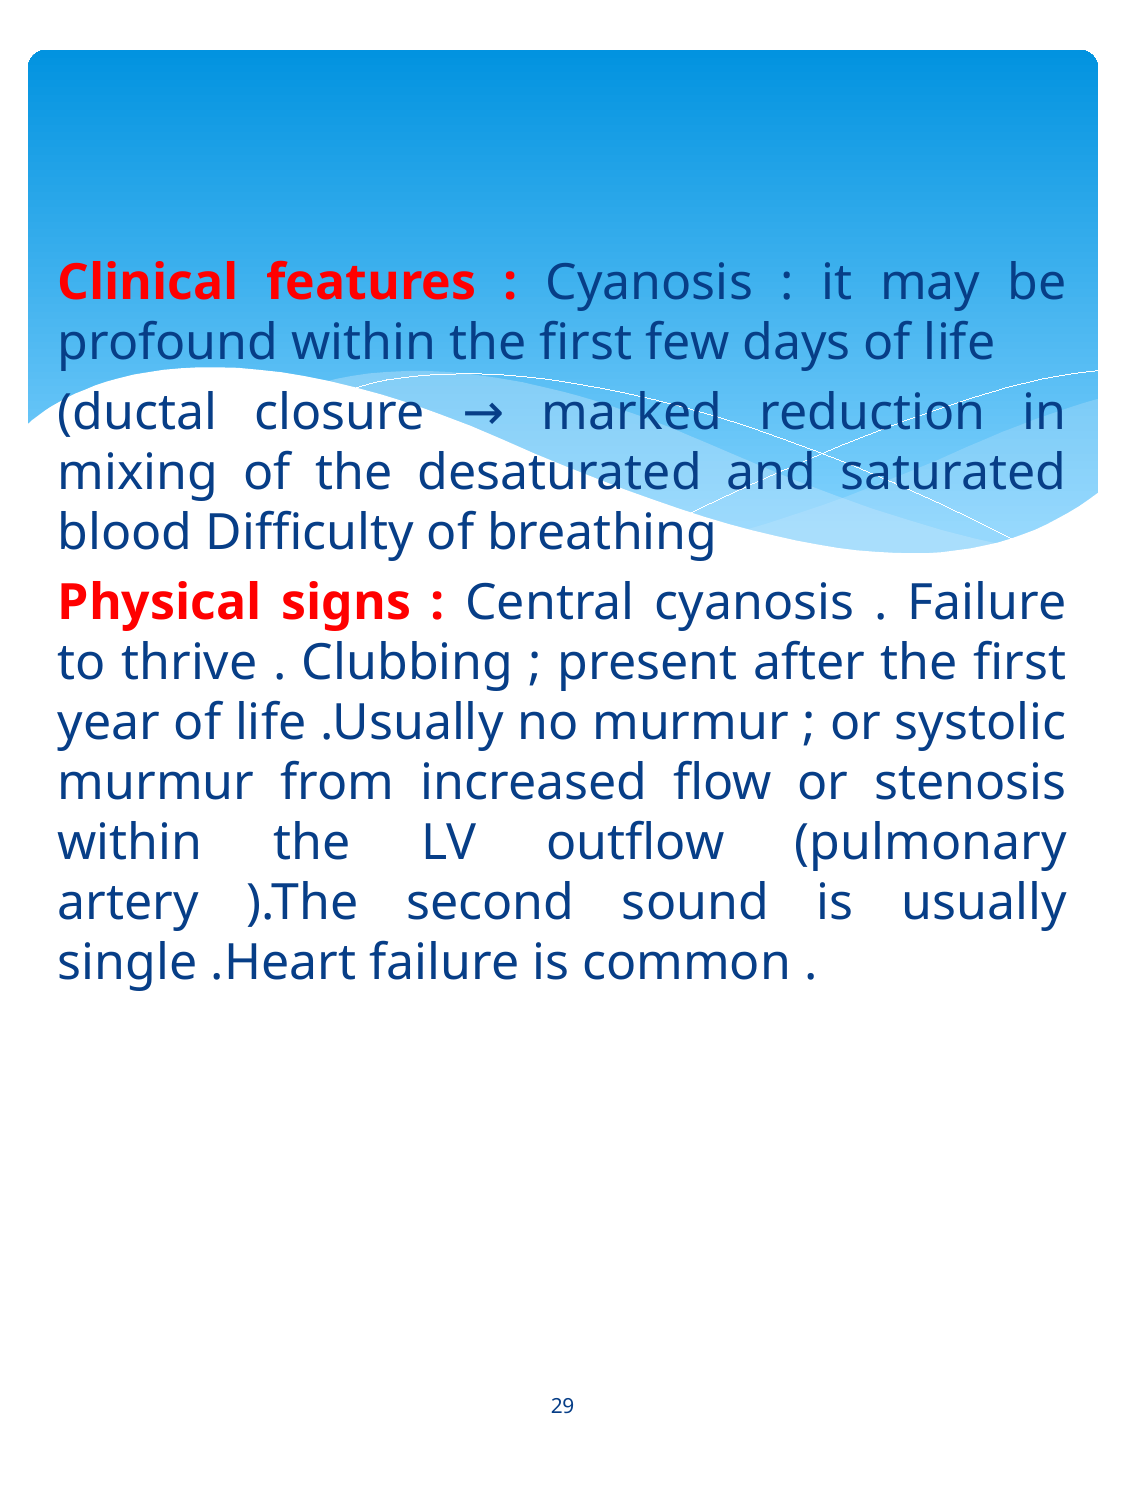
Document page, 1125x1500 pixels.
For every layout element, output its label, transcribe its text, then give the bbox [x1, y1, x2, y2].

slide_number 29 [491, 1367, 634, 1447]
list Clinical features : Cyanosis : it may be profound within the first few days of life (ductal closure → marked reduction in mixing of the desaturated and saturated blood Difficulty of breathing Physical signs : Central cyanosis . Failure to thrive . Clubbing ; present after the first year of life .Usually no murmur ; or systolic murmur from increased flow or stenosis within the LV outflow (pulmonary artery ).The second sound is usually single .Heart failure is common . [42, 242, 1083, 1340]
